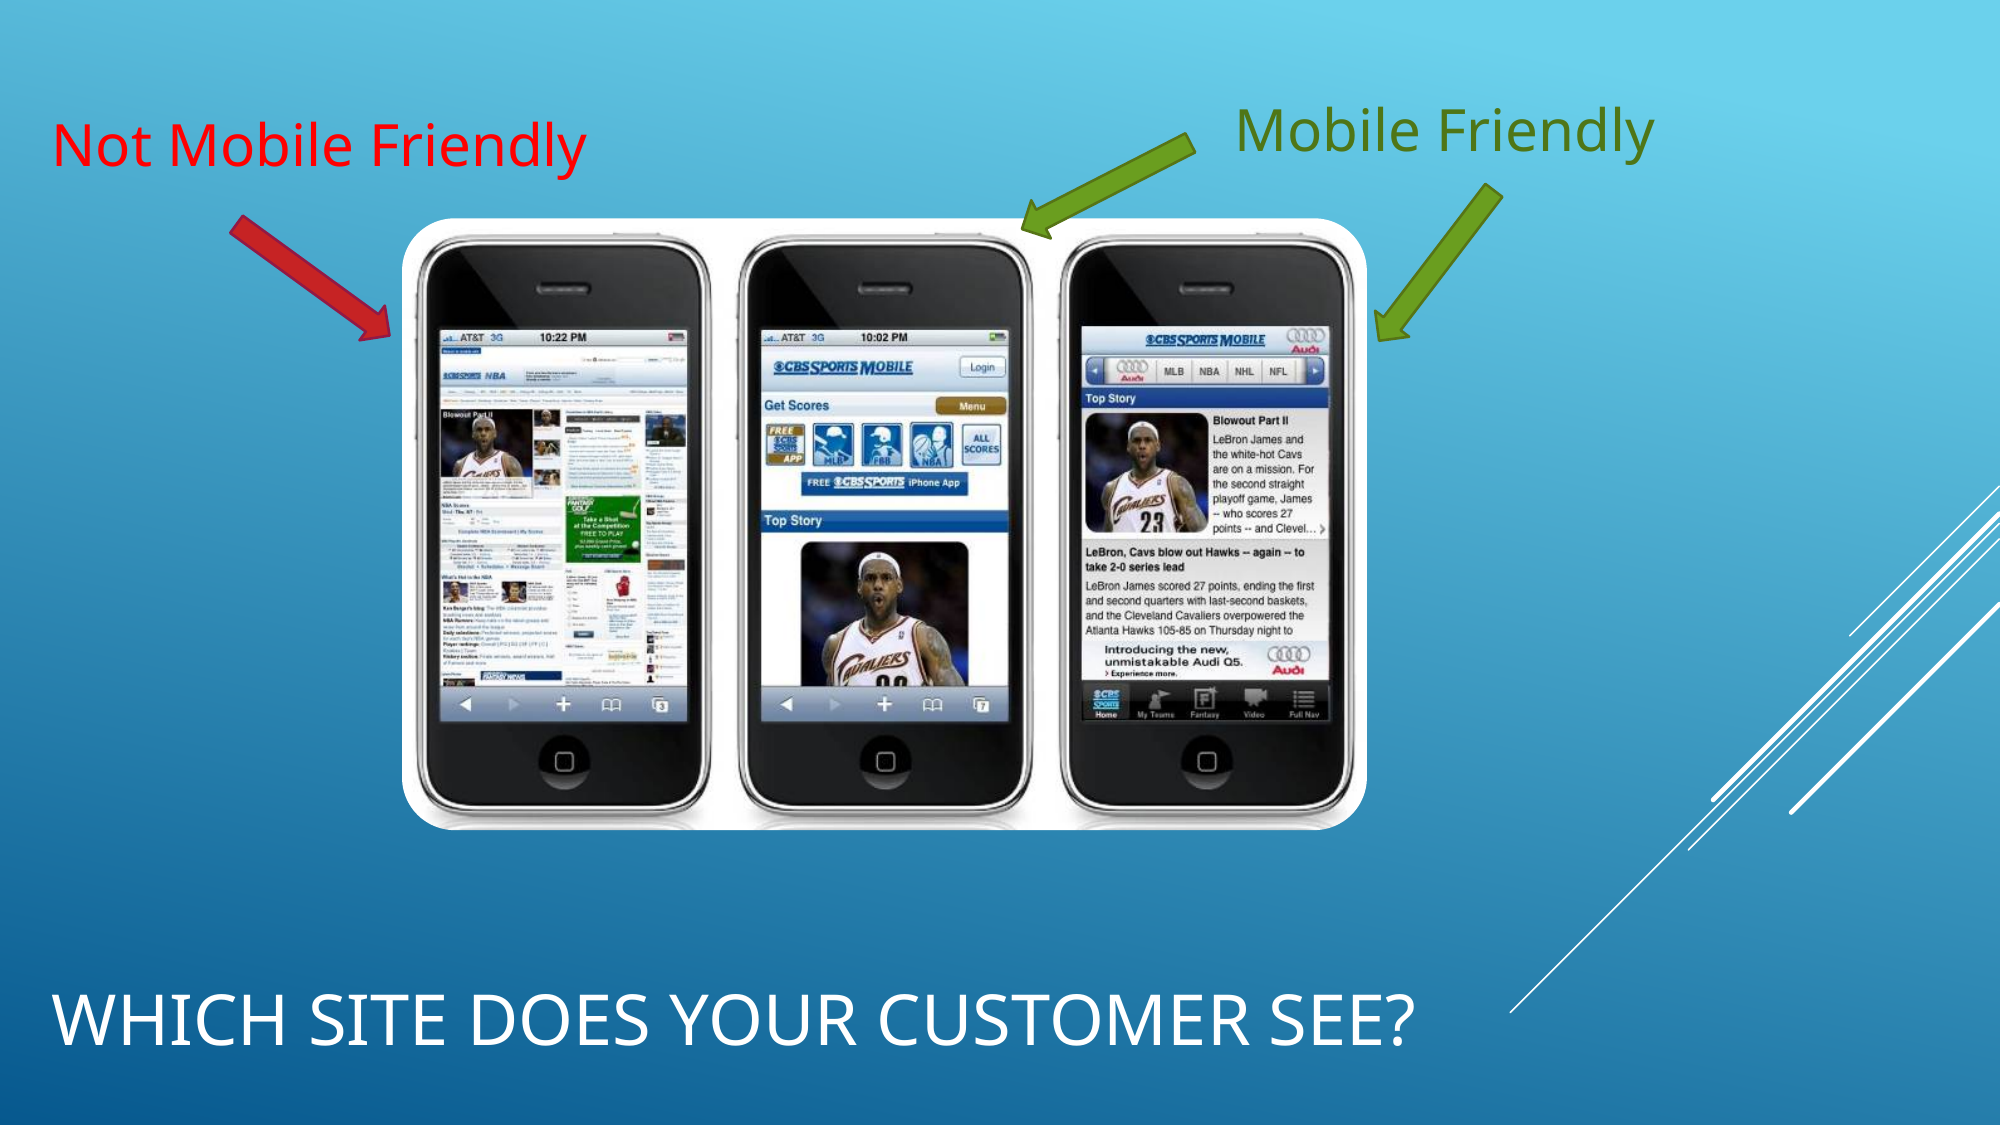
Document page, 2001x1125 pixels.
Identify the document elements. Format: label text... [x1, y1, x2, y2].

text_box [229, 214, 391, 342]
list Not Mobile Friendly [36, 90, 802, 186]
text_box [1373, 182, 1504, 343]
title Which SITE does your customer see? [36, 924, 1437, 1111]
text_box [1024, 132, 1197, 218]
picture [401, 218, 1368, 831]
list Mobile Friendly [1219, 76, 1782, 172]
